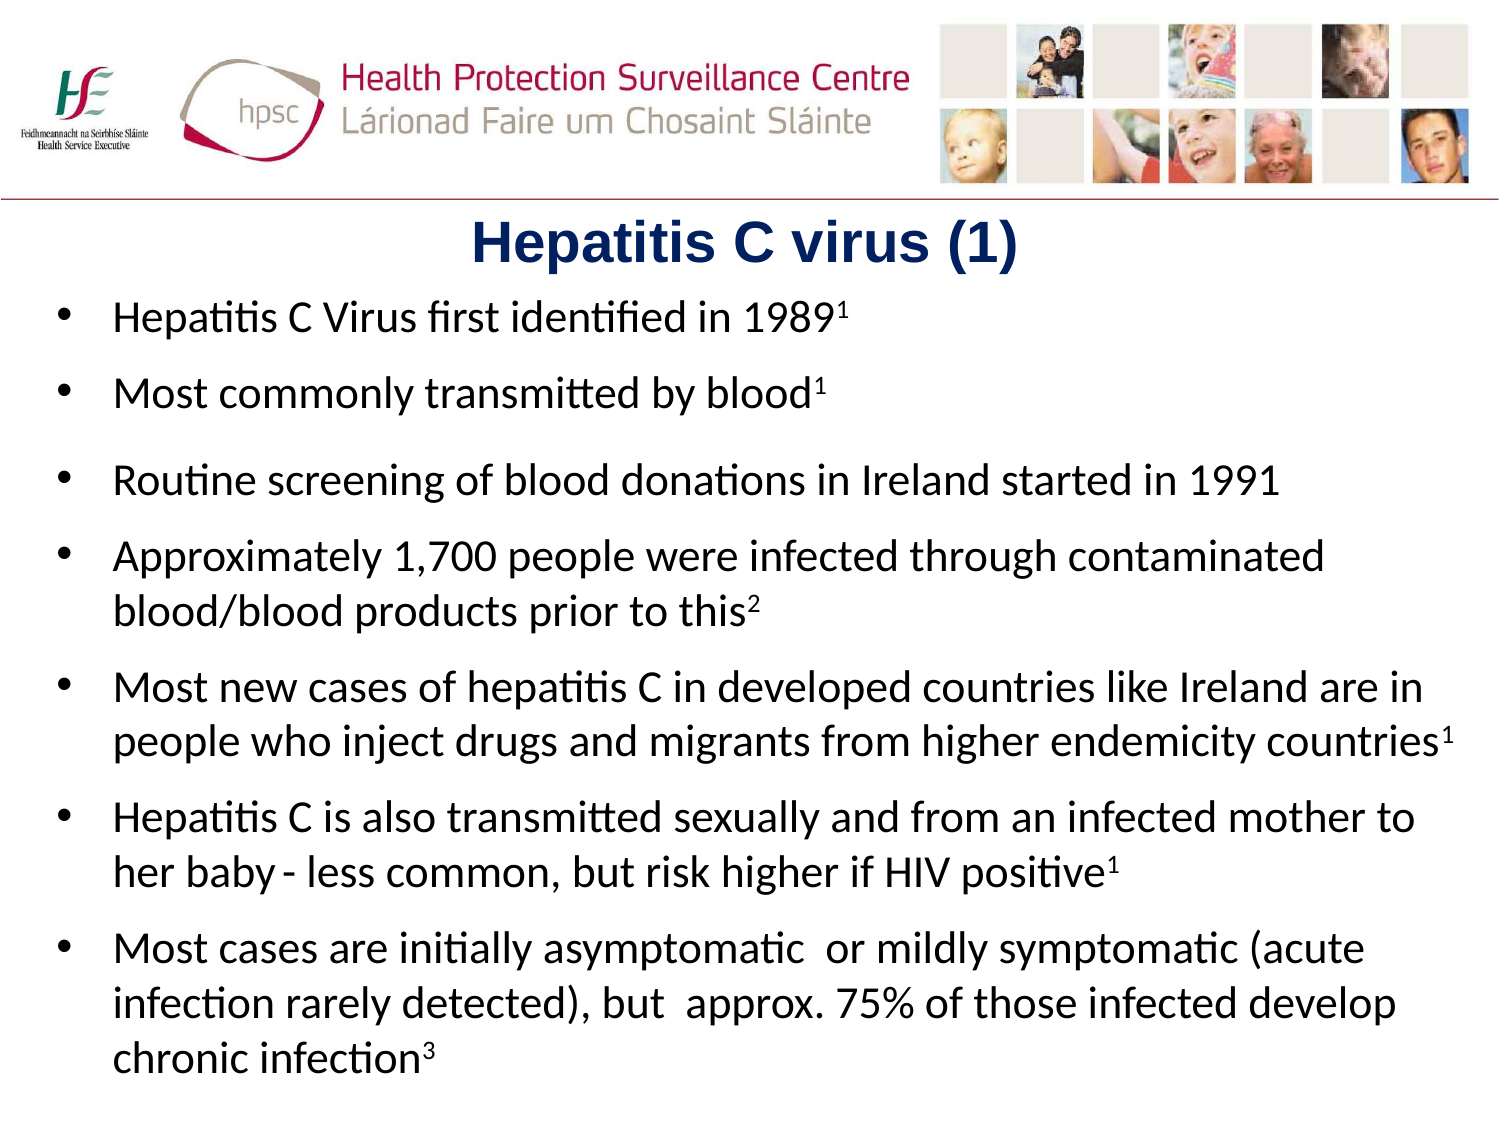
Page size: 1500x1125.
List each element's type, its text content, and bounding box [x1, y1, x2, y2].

title Hepatitis C virus (1) [70, 210, 1421, 278]
list Hepatitis C Virus first identified in 19891 Most commonly transmitted by blood1 Routine screening of blood donations in Ireland started in 1991 Approximately 1,700 people were infected through contaminated blood/blood products prior to this2 Most new cases of hepatitis C in developed countries like Ireland are in people who inject drugs and migrants from higher endemicity countries1 Hepatitis C is also transmitted sexually and from an infected mother to her baby - less common, but risk higher if HIV positive1 Most cases are initially asymptomatic or mildly symptomatic (acute infection rarely detected), but approx. 75% of those infected develop chronic infection3 [41, 278, 1483, 1100]
picture [0, 0, 1500, 201]
